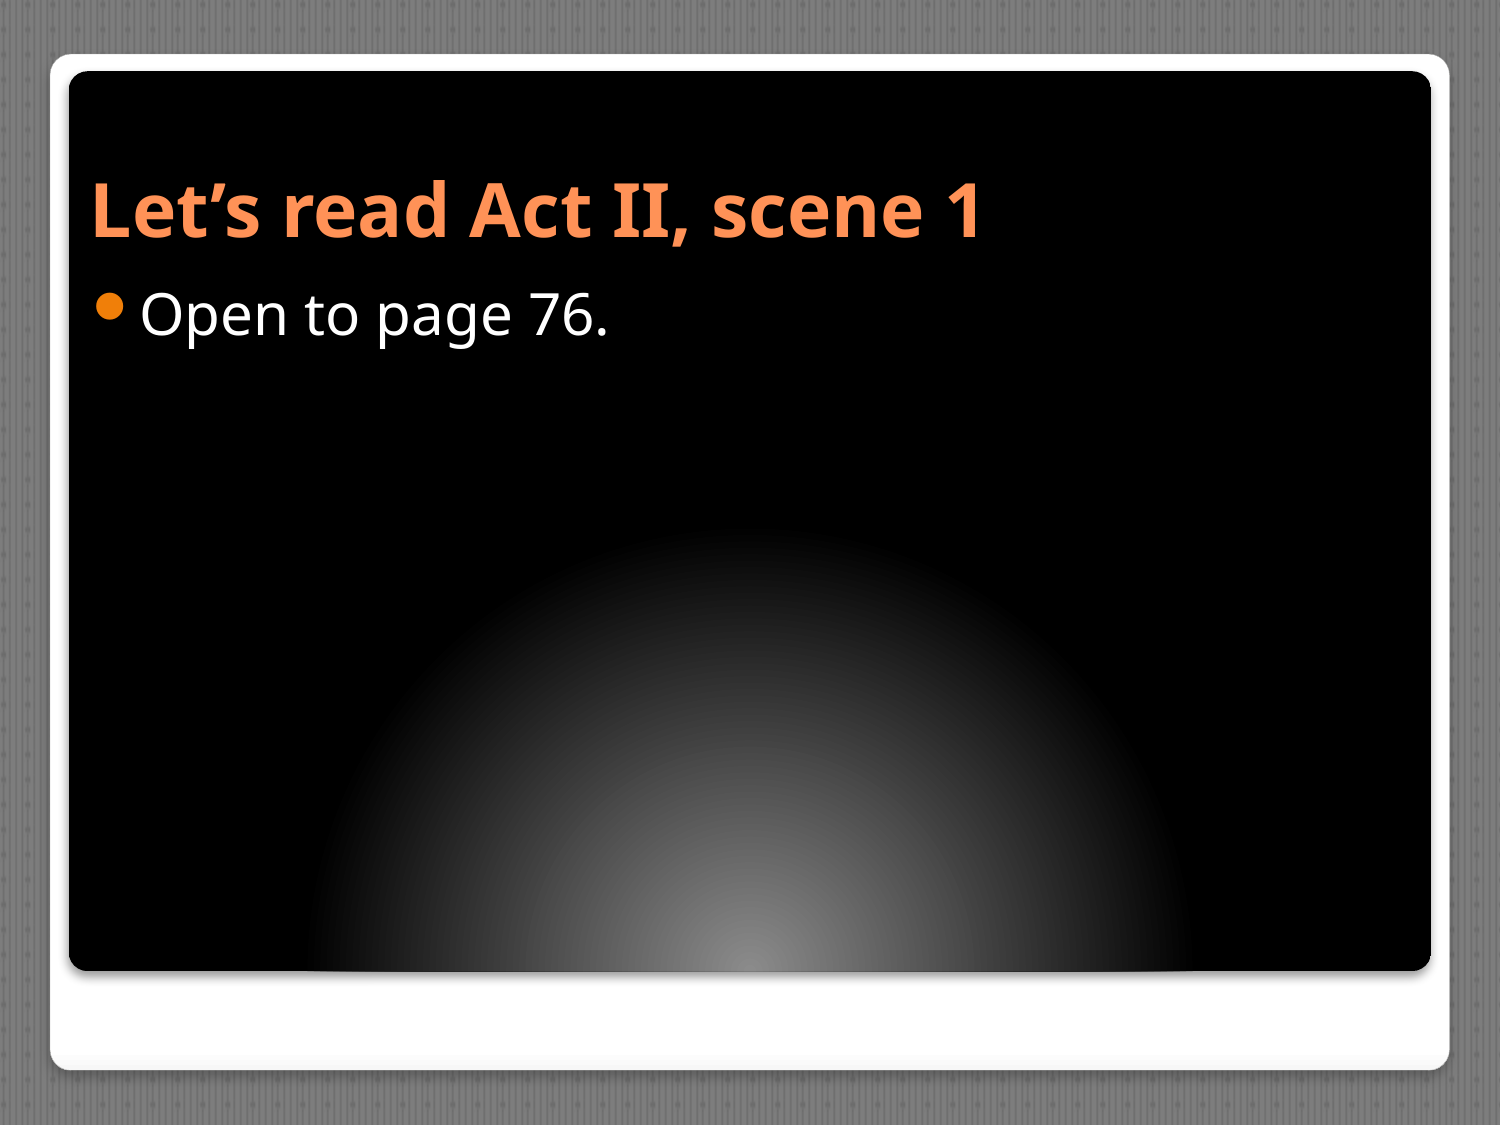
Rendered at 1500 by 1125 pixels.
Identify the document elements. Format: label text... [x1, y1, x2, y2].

title Let’s read Act II, scene 1 [75, 87, 1418, 260]
list Open to page 76. [62, 262, 1405, 950]
